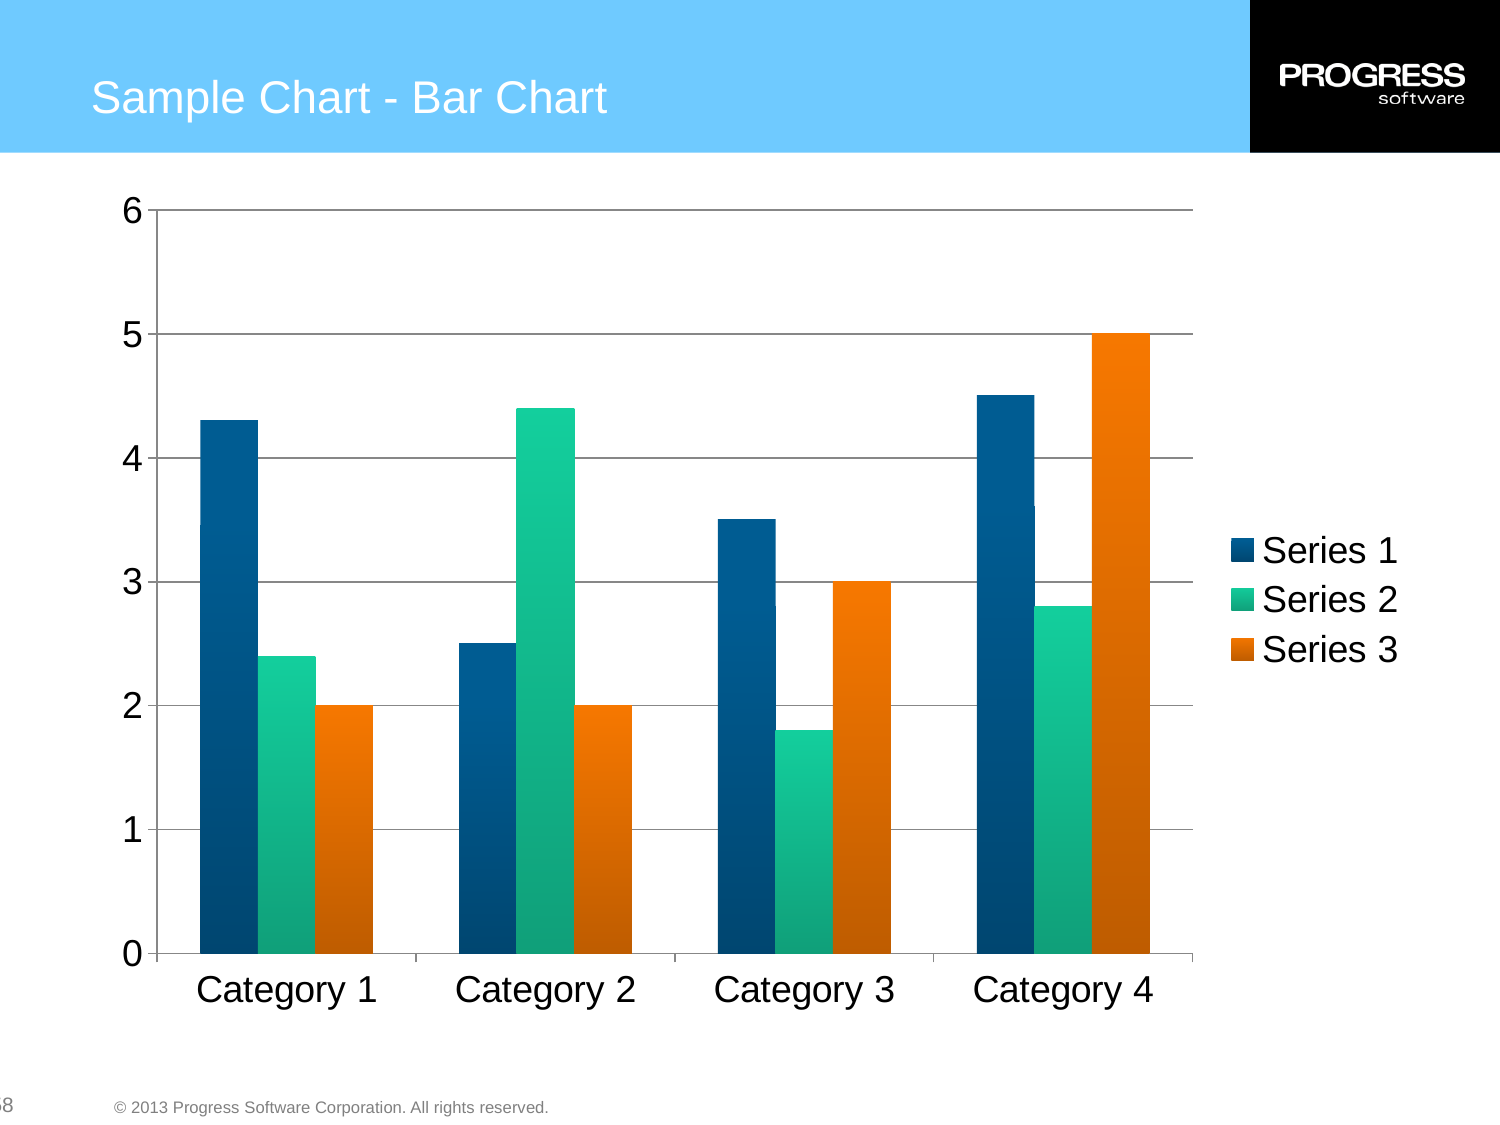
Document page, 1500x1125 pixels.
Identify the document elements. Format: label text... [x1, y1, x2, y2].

picture [1280, 63, 1465, 104]
title Sample Chart - Bar Chart [75, 64, 1201, 132]
chart [95, 171, 1424, 1028]
